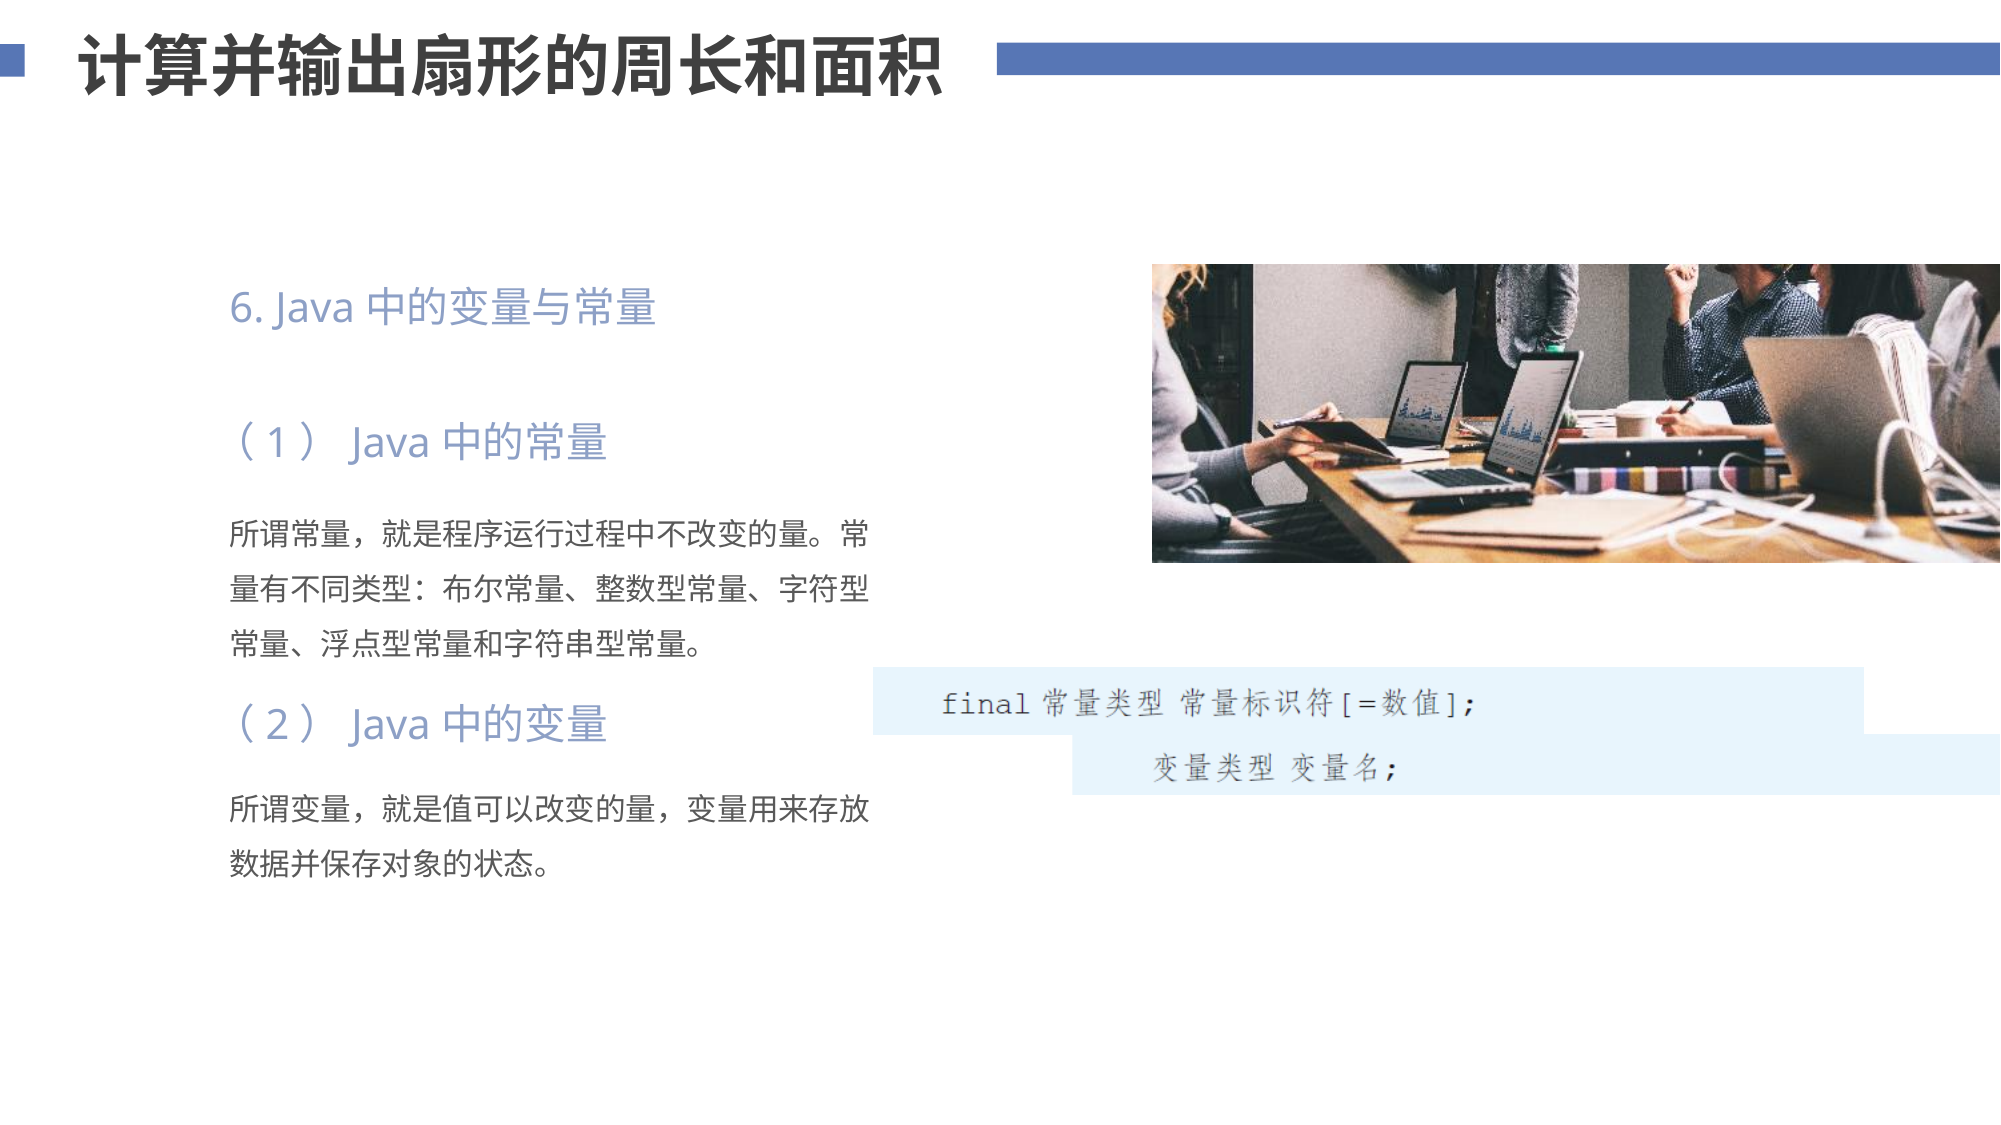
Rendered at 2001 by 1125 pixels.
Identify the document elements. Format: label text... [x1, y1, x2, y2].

text_box （2）Java中的变量 [199, 665, 632, 755]
picture [873, 667, 2000, 795]
text_box （1）Java中的常量 [199, 383, 632, 474]
text_box 所谓变量，就是值可以改变的量，变量用来存放数据并保存对象的状态。 [214, 764, 910, 889]
picture [1152, 264, 2000, 563]
text_box 所谓常量，就是程序运行过程中不改变的量。常量有不同类型：布尔常量、整数型常量、字符型常量、浮点型常量和字符串型常量。 [214, 489, 910, 669]
text_box 计算并输出扇形的周长和面积 [76, 23, 945, 104]
text_box [0, 43, 26, 78]
text_box [996, 41, 2000, 76]
text_box 6. Java中的变量与常量 [214, 248, 734, 338]
